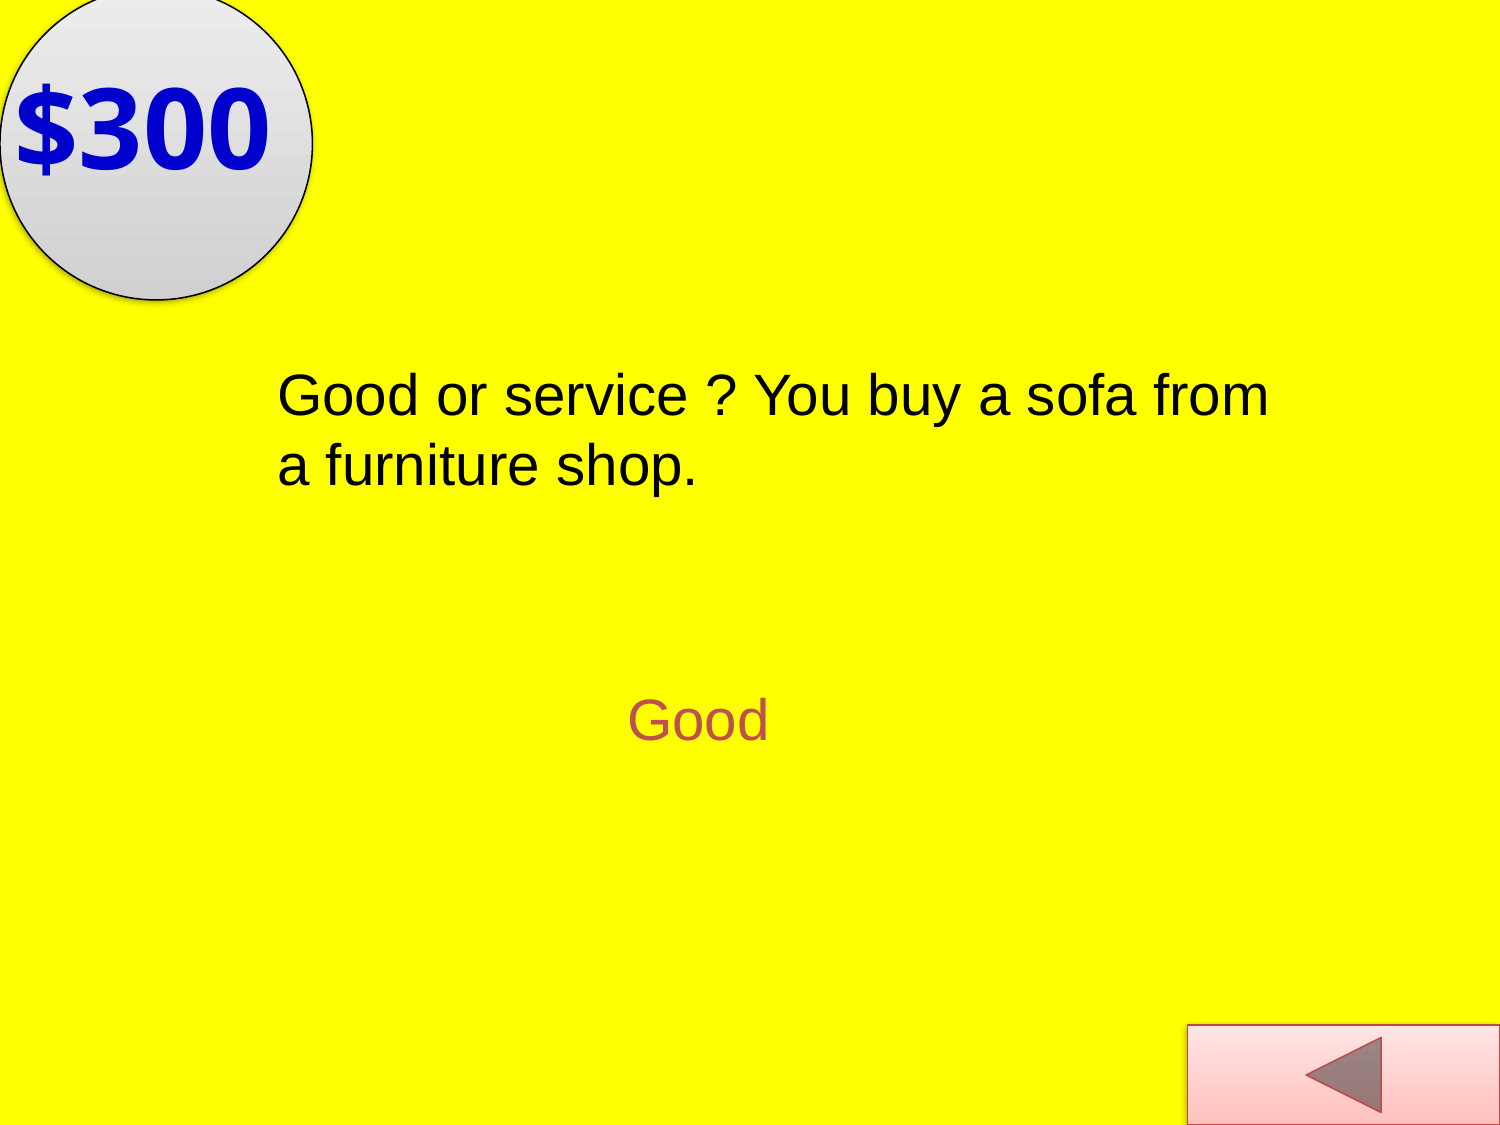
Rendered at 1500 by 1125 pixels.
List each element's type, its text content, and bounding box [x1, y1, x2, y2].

text_box [9, 200, 303, 301]
text_box [30, 0, 282, 49]
text_box Good or service ? You buy a sofa from a furniture shop. [262, 349, 1313, 505]
text_box $300 [0, 49, 1425, 200]
text_box [1187, 1024, 1500, 1125]
text_box Good [612, 675, 900, 760]
